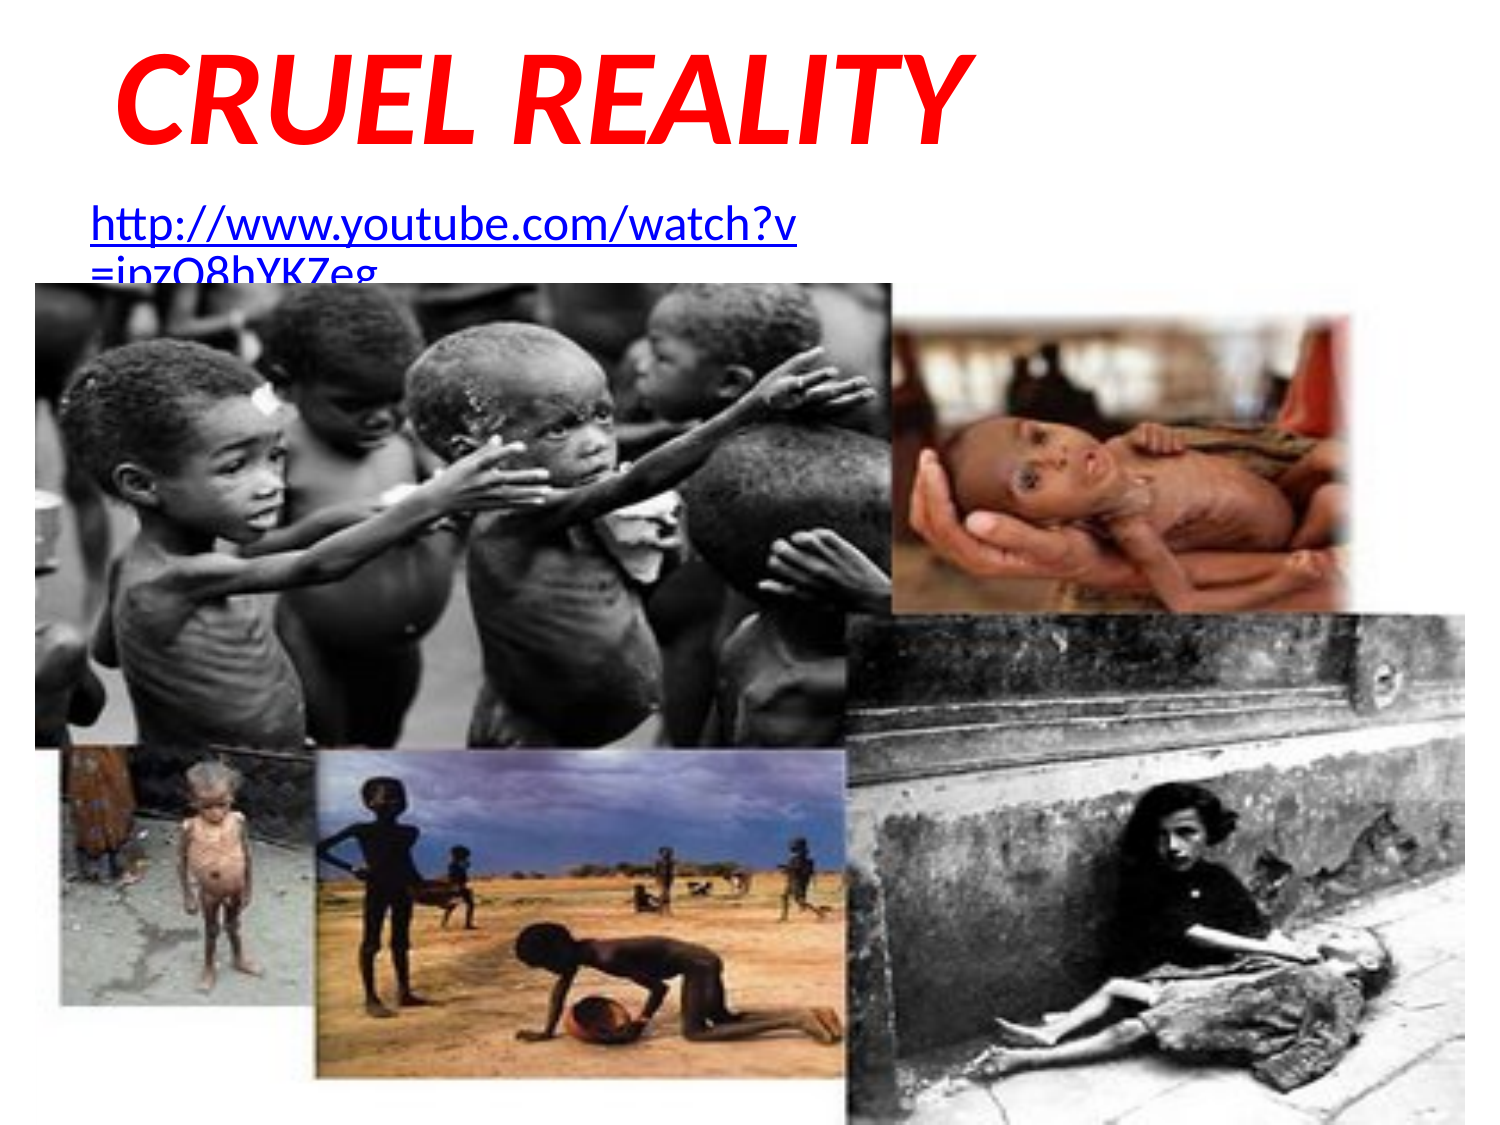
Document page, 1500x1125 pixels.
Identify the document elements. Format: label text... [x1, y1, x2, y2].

picture [35, 282, 1466, 1125]
text_box CRUEL REALITY [100, 0, 1288, 180]
title http://www.youtube.com/watch?v=jpzO8hYKZeg [75, 208, 833, 233]
